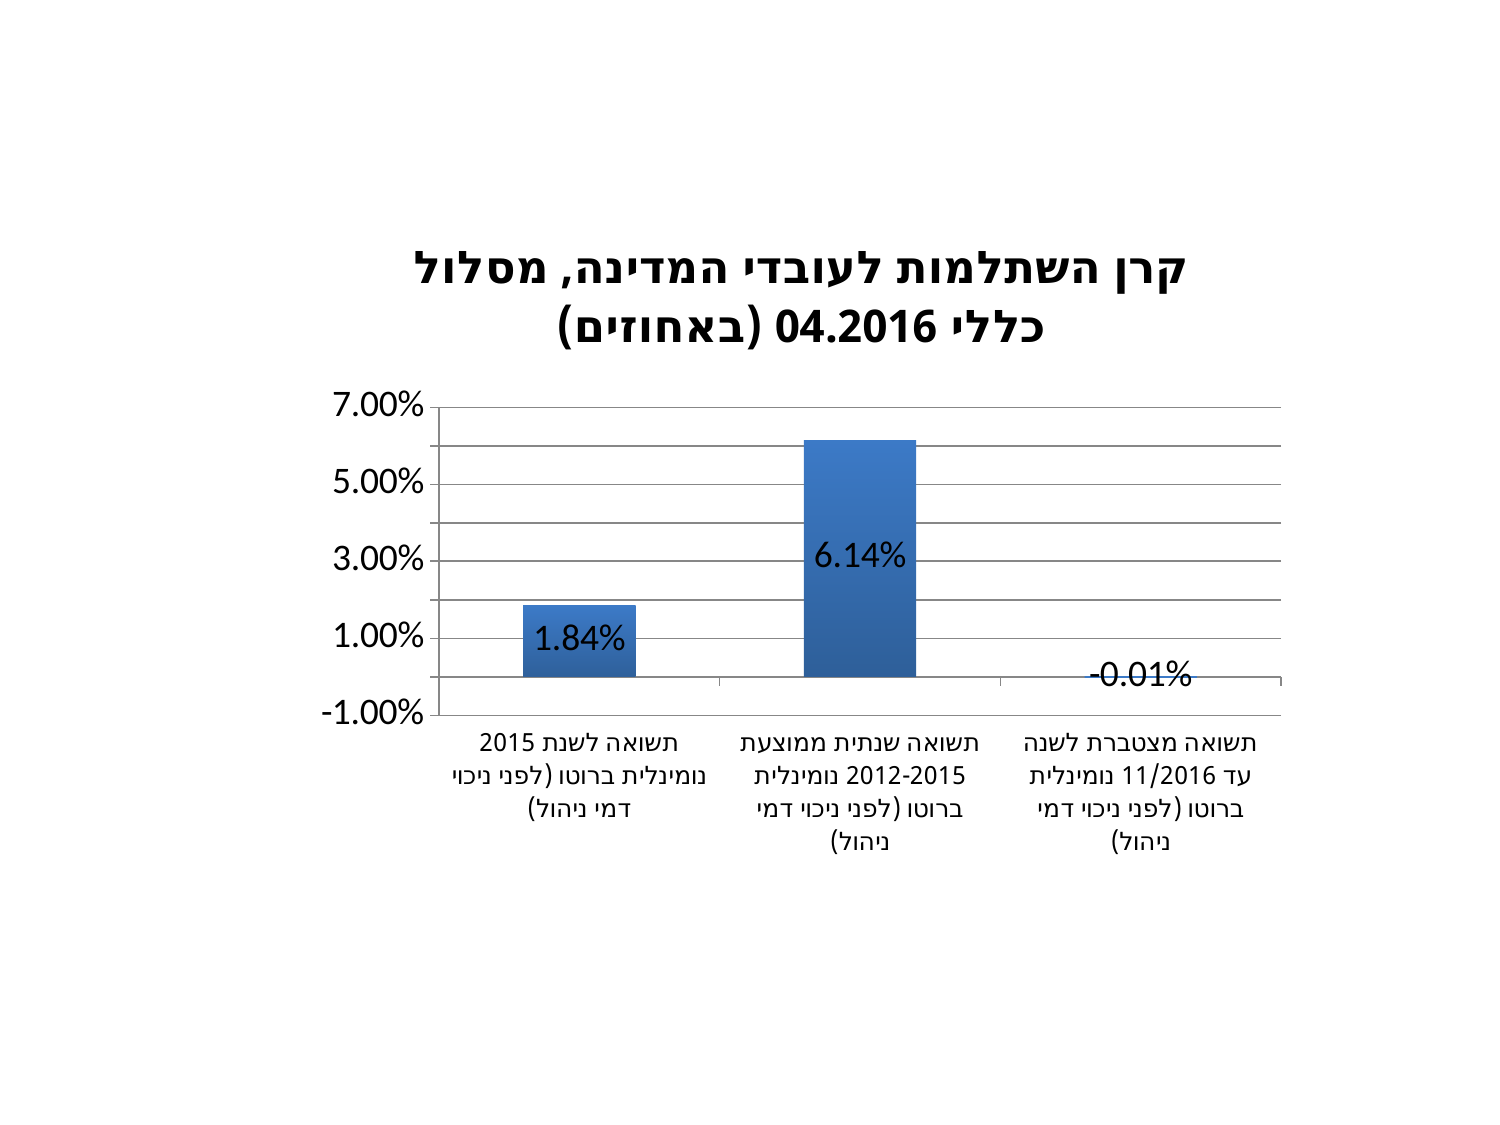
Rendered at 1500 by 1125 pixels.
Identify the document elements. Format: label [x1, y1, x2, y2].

chart [300, 207, 1302, 875]
